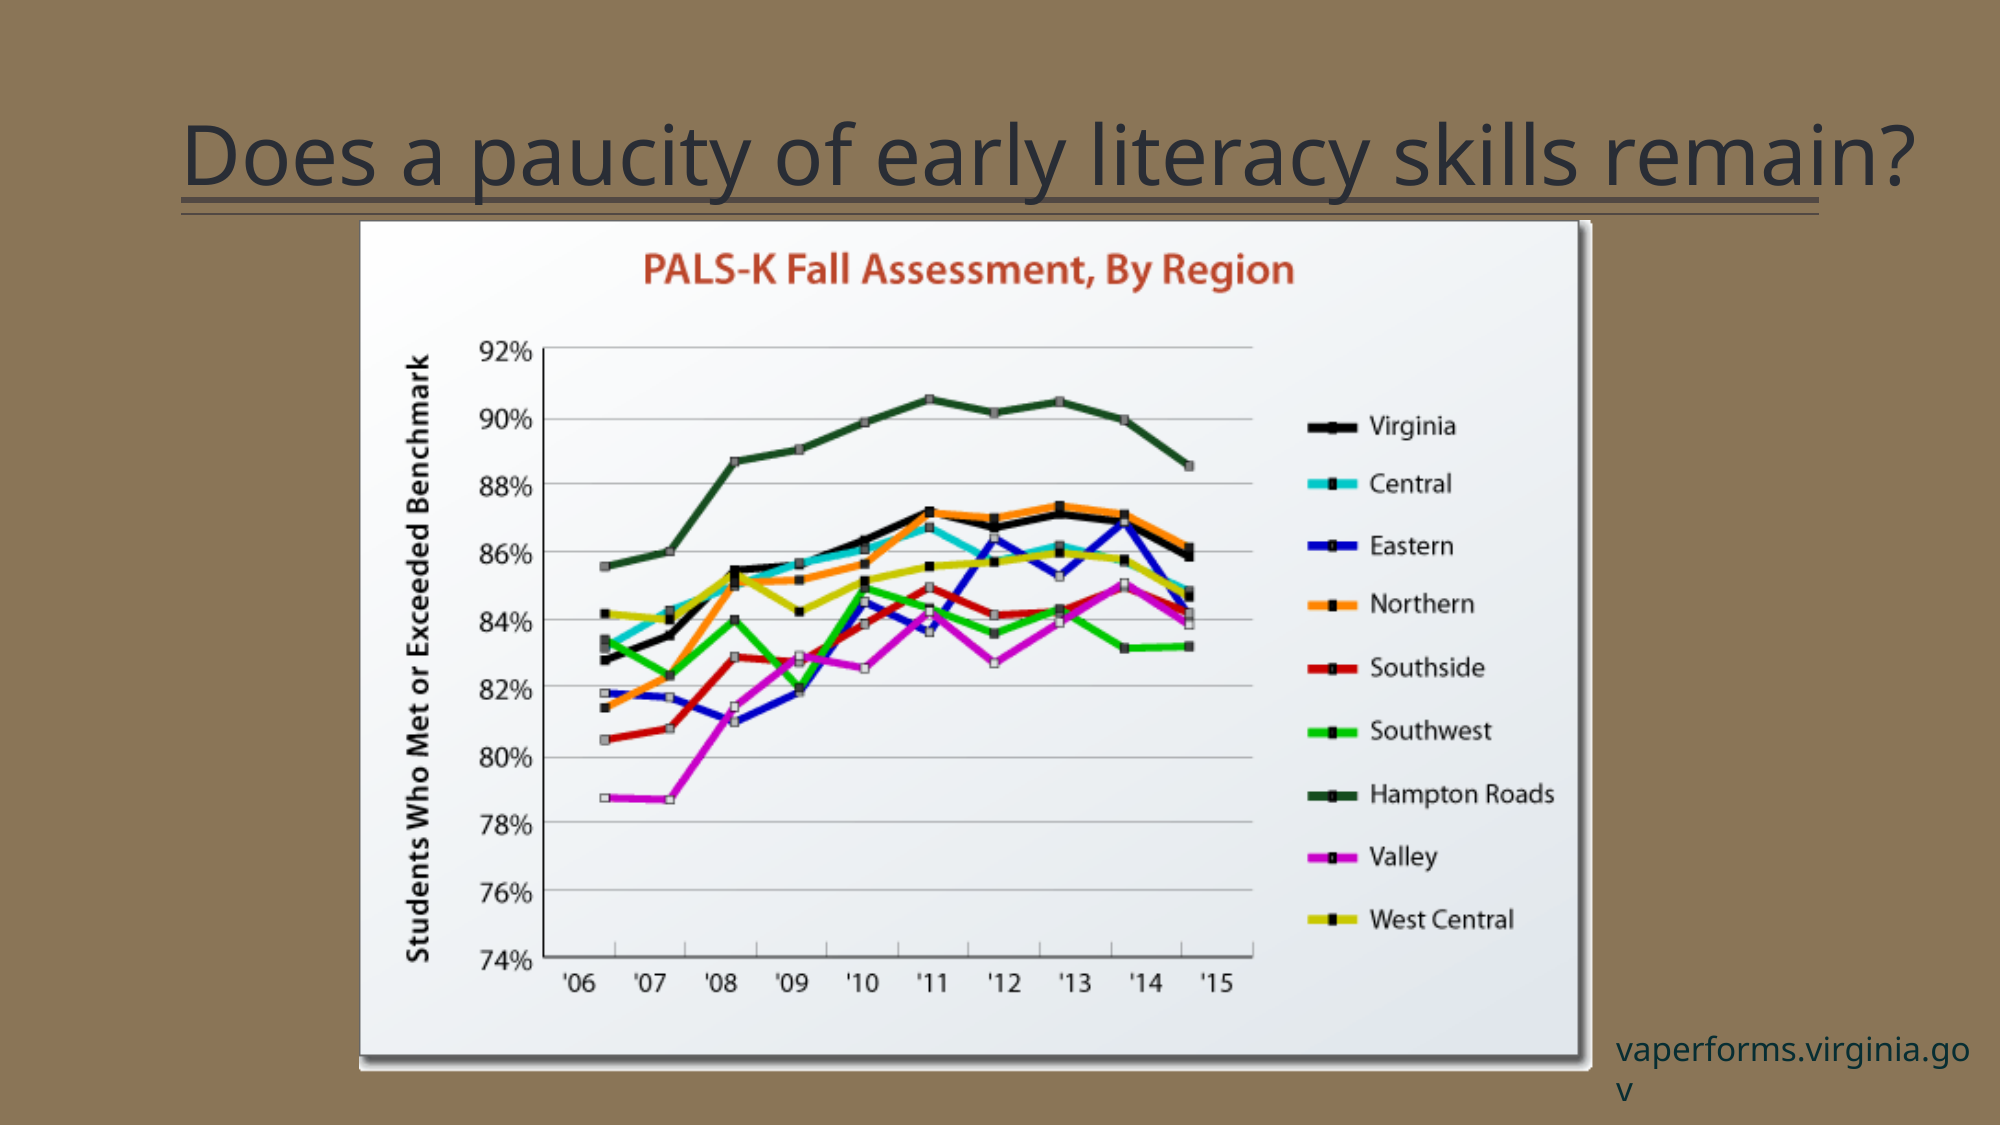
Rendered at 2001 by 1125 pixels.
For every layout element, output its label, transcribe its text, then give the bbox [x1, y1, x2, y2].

title Does a paucity of early literacy skills remain? [180, 31, 1938, 211]
text_box vaperforms.virginia.gov [1601, 1020, 2000, 1116]
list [359, 220, 1602, 1077]
